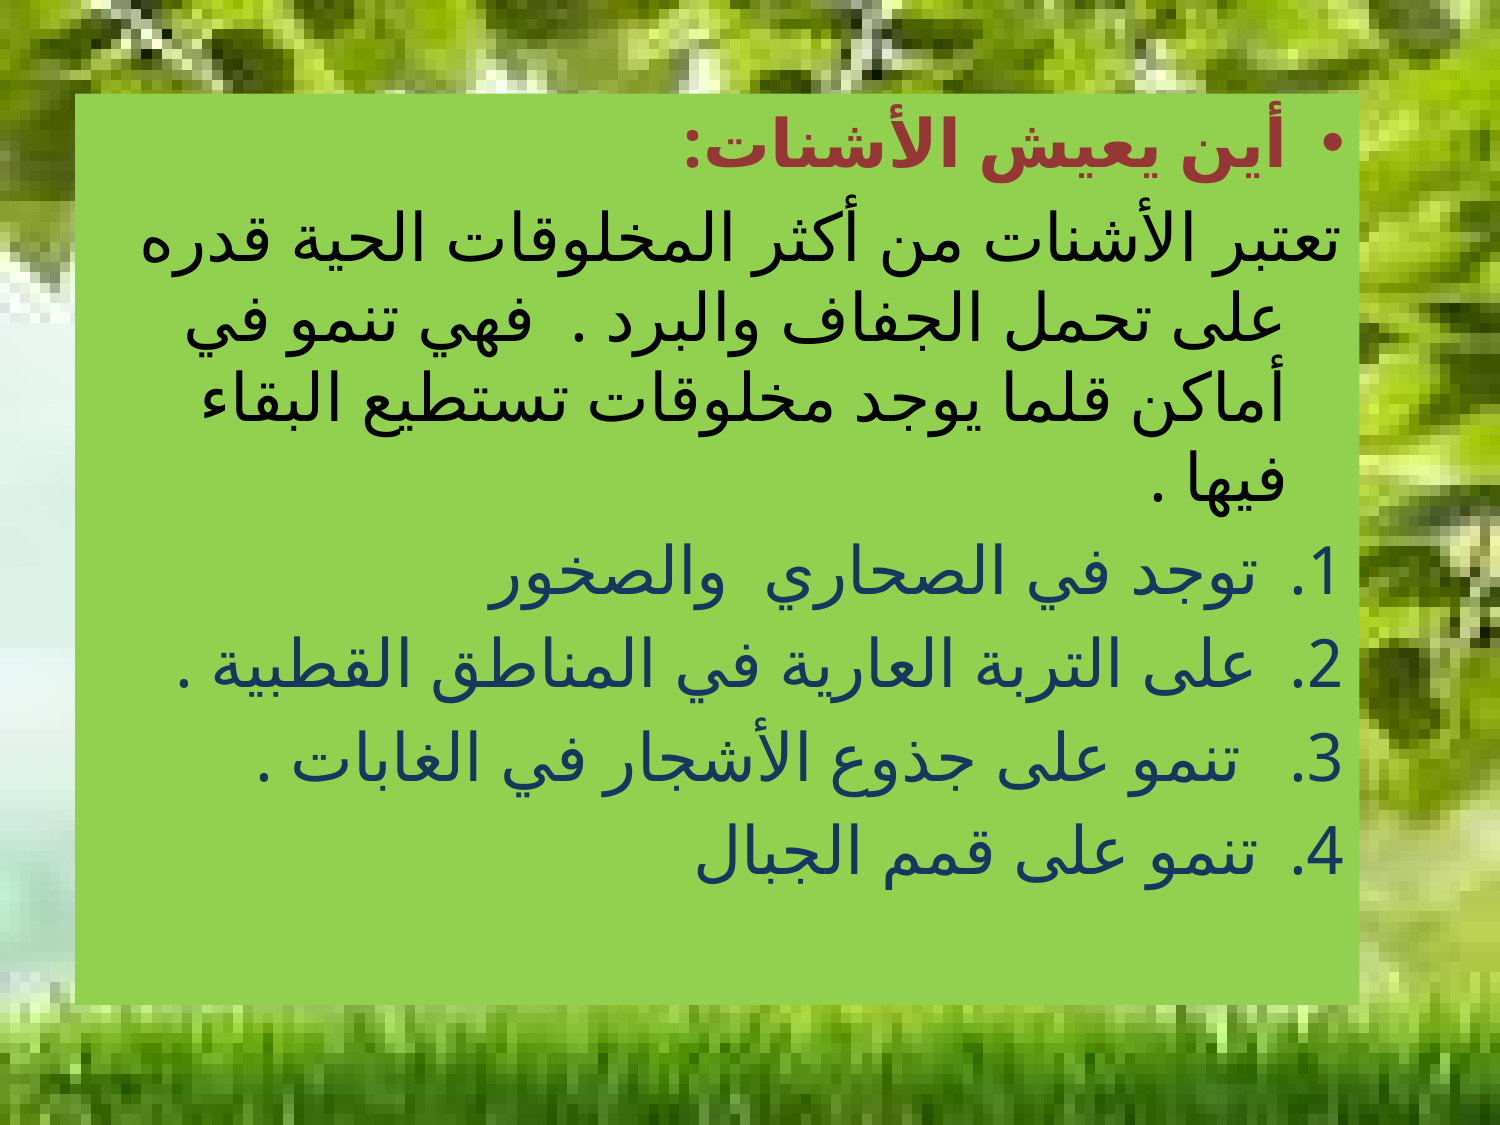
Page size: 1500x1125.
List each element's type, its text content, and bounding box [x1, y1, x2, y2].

list أين يعيش الأشنات: تعتبر الأشنات من أكثر المخلوقات الحية قدره على تحمل الجفاف والبرد . فهي تنمو في أماكن قلما يوجد مخلوقات تستطيع البقاء فيها . توجد في الصحاري والصخور على التربة العارية في المناطق القطبية . تنمو على جذوع الأشجار في الغابات . تنمو على قمم الجبال [75, 93, 1360, 1005]
picture [0, 0, 1500, 1125]
